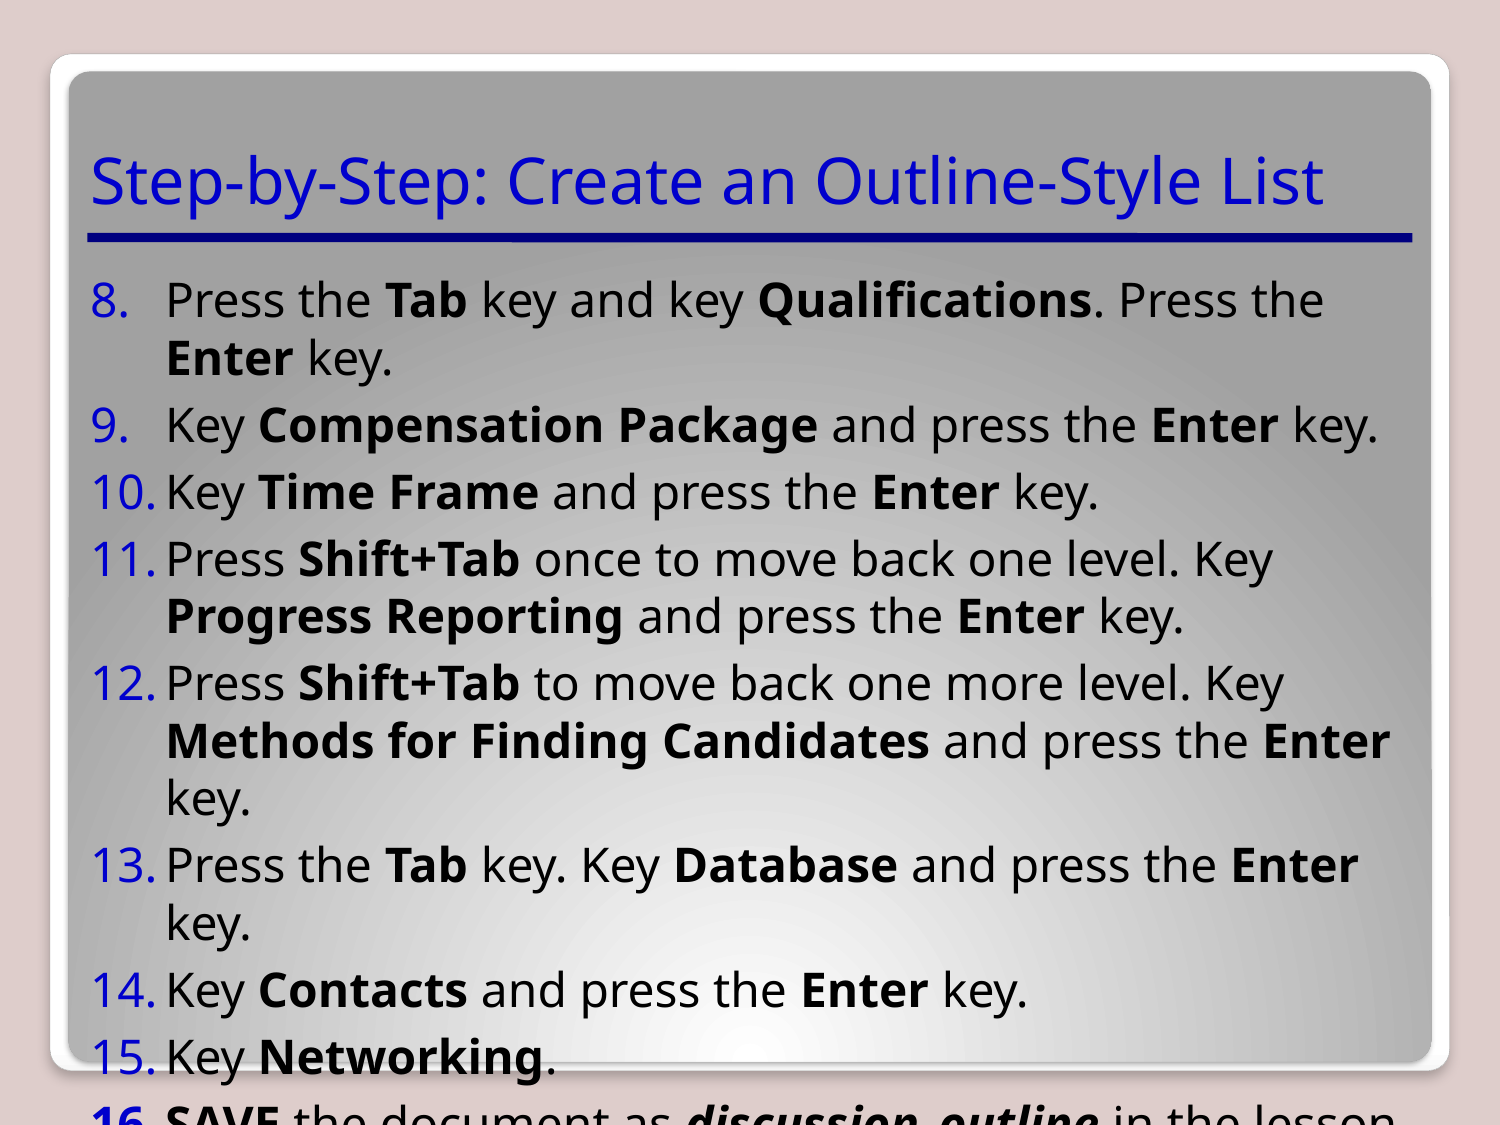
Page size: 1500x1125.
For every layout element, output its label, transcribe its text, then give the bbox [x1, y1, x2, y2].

title Step-by-Step: Create an Outline-Style List [74, 74, 1426, 226]
list Press the Tab key and key Qualifications. Press the Enter key. Key Compensation Package and press the Enter key. Key Time Frame and press the Enter key. Press Shift+Tab once to move back one level. Key Progress Reporting and press the Enter key. Press Shift+Tab to move back one more level. Key Methods for Finding Candidates and press the Enter key. Press the Tab key. Key Database and press the Enter key. Key Contacts and press the Enter key. Key Networking. SAVE the document as discussion_outline in the lesson folder on your USB flash drive. [75, 262, 1425, 1063]
